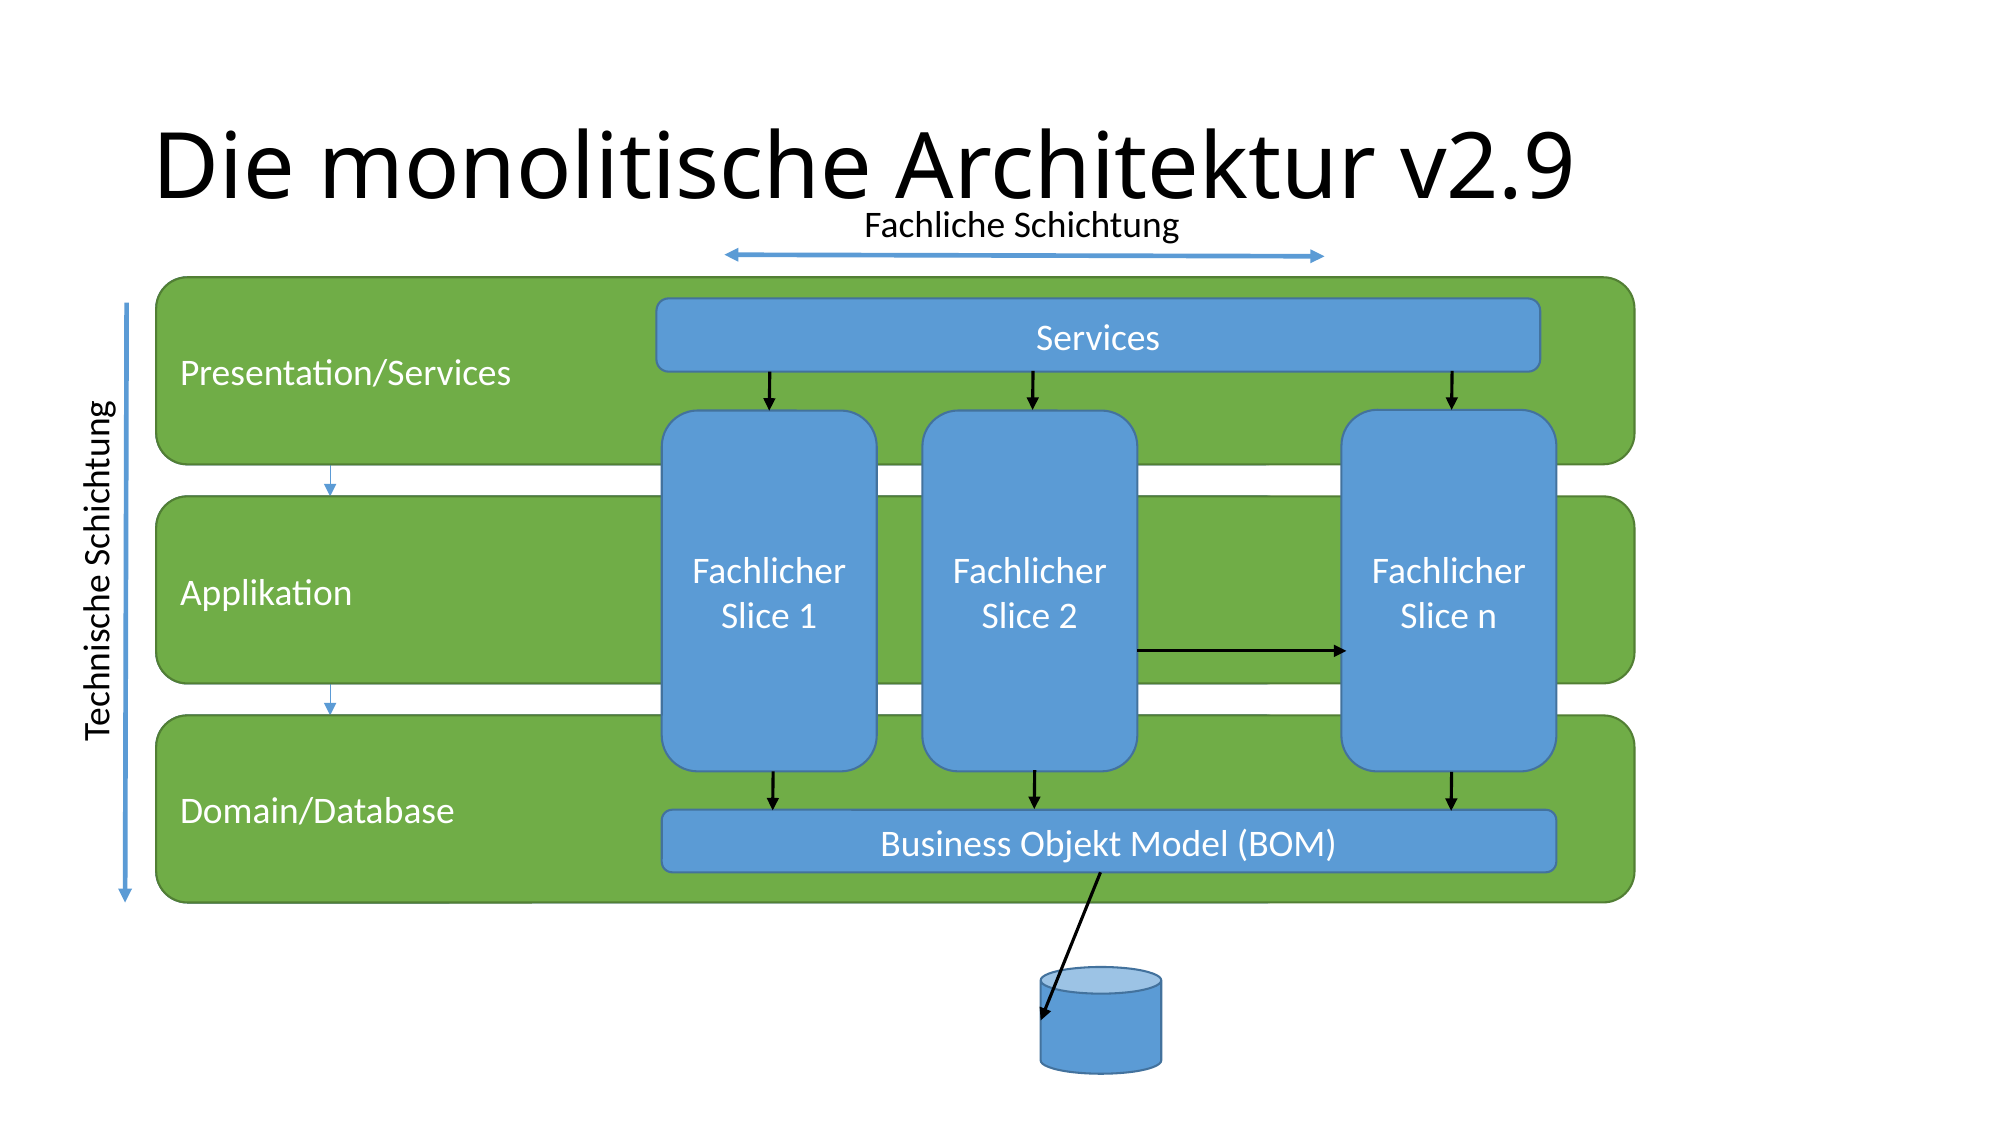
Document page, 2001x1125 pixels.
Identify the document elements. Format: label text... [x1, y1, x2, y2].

text_box [1039, 965, 1163, 1075]
title Die monolitische Architektur v2.9 [137, 59, 1023, 278]
text_box Applikation [1558, 495, 1636, 685]
text_box [1042, 973, 1057, 986]
text_box Domain/Database [1101, 714, 1636, 904]
text_box Applikation [155, 495, 656, 685]
text_box Fachliche Schichtung [1026, 193, 1195, 253]
text_box Presentation/Services [155, 276, 1023, 466]
text_box Technische Schichtung [64, 385, 125, 756]
text_box Presentation/Services [1026, 276, 1636, 466]
title Die monolitische Architektur v2.9 [1026, 59, 1863, 278]
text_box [656, 298, 1557, 873]
text_box Fachliche Schichtung [849, 193, 1023, 253]
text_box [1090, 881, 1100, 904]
text_box Domain/Database [155, 714, 1097, 904]
text_box [1056, 969, 1159, 992]
